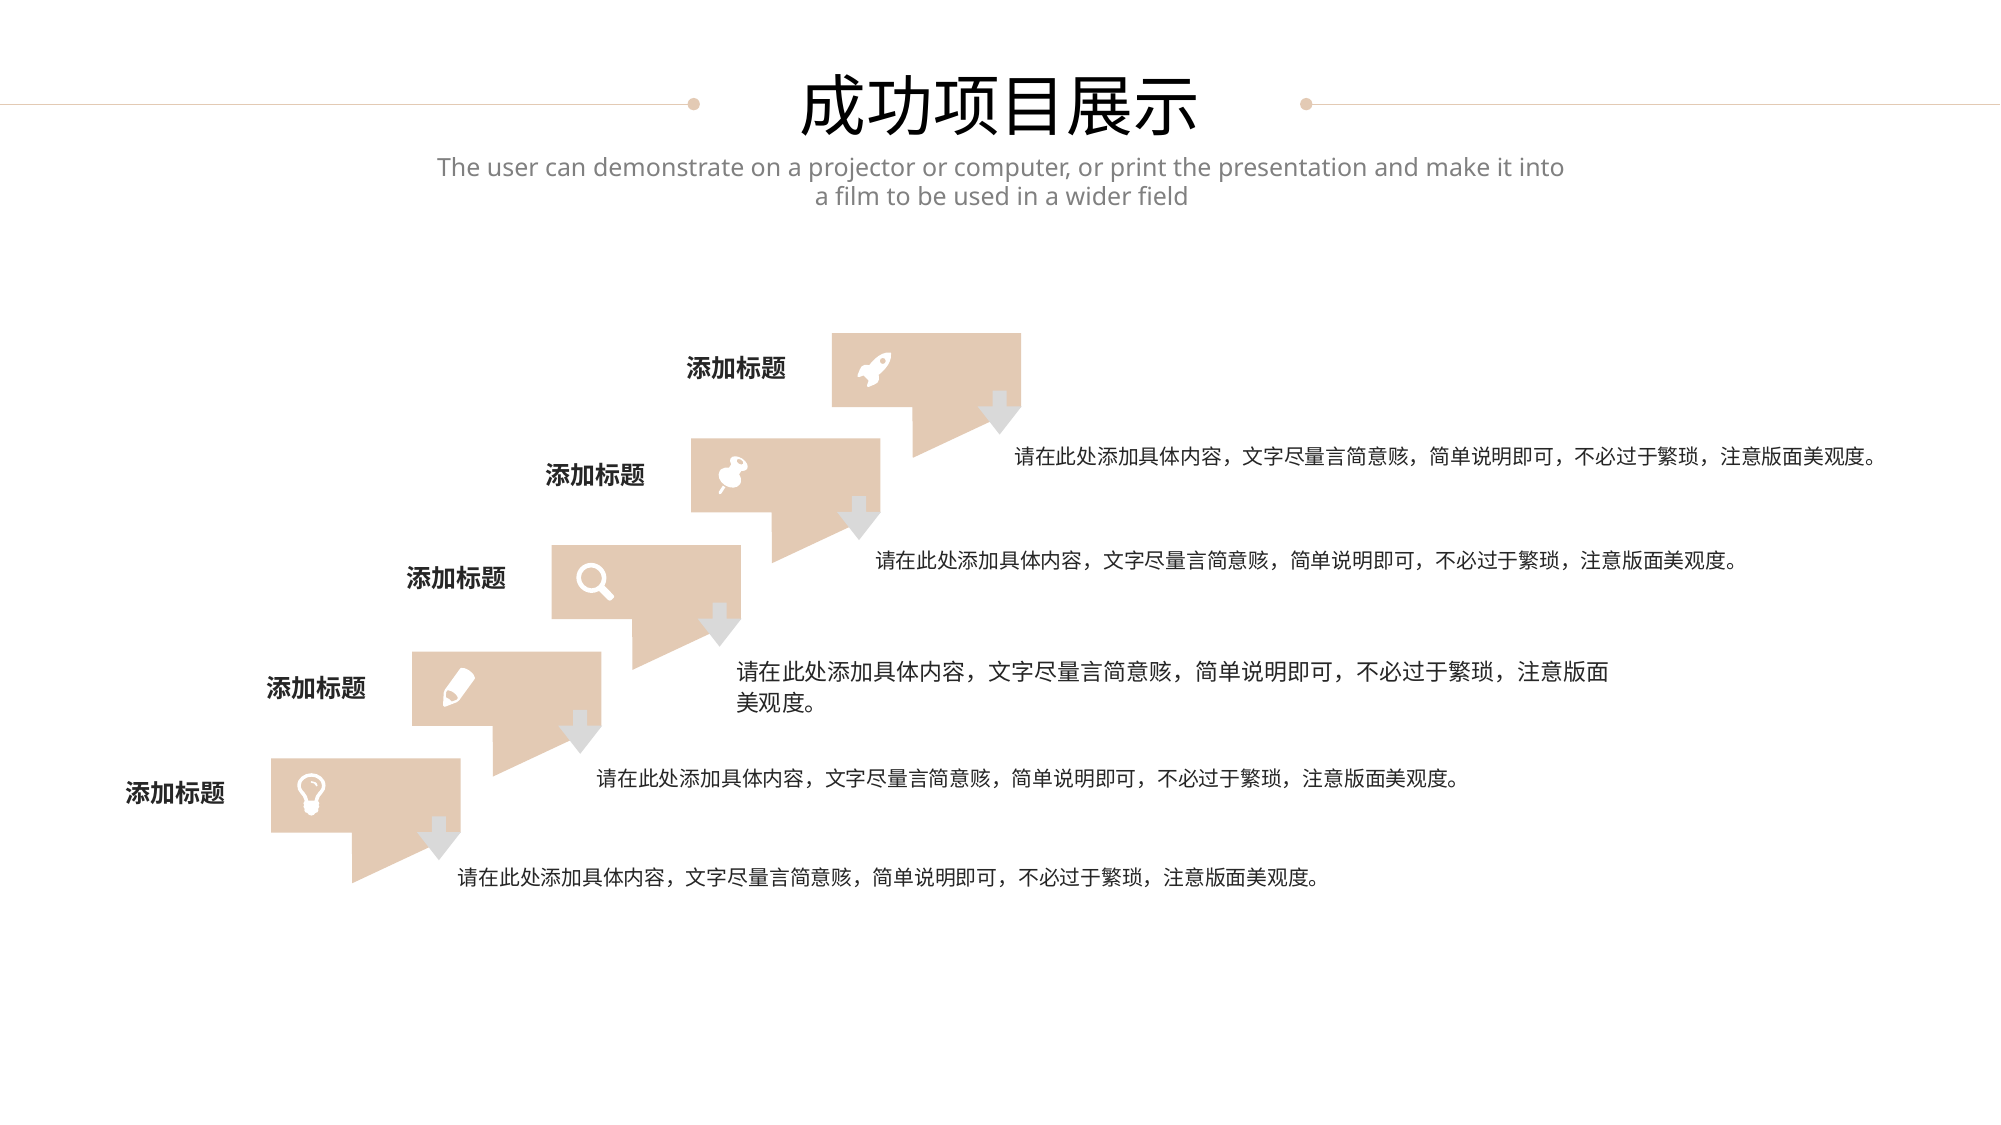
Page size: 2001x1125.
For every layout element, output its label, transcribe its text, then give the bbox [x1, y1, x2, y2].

text_box 成功项目展示 [784, 56, 1215, 143]
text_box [84, 758, 1439, 928]
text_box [366, 545, 1643, 731]
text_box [225, 651, 1563, 852]
text_box The user can demonstrate on a projector or computer, or print the presentation and make it into a film to be used in a wider field [412, 143, 1592, 219]
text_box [645, 333, 1889, 515]
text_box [504, 438, 1752, 607]
